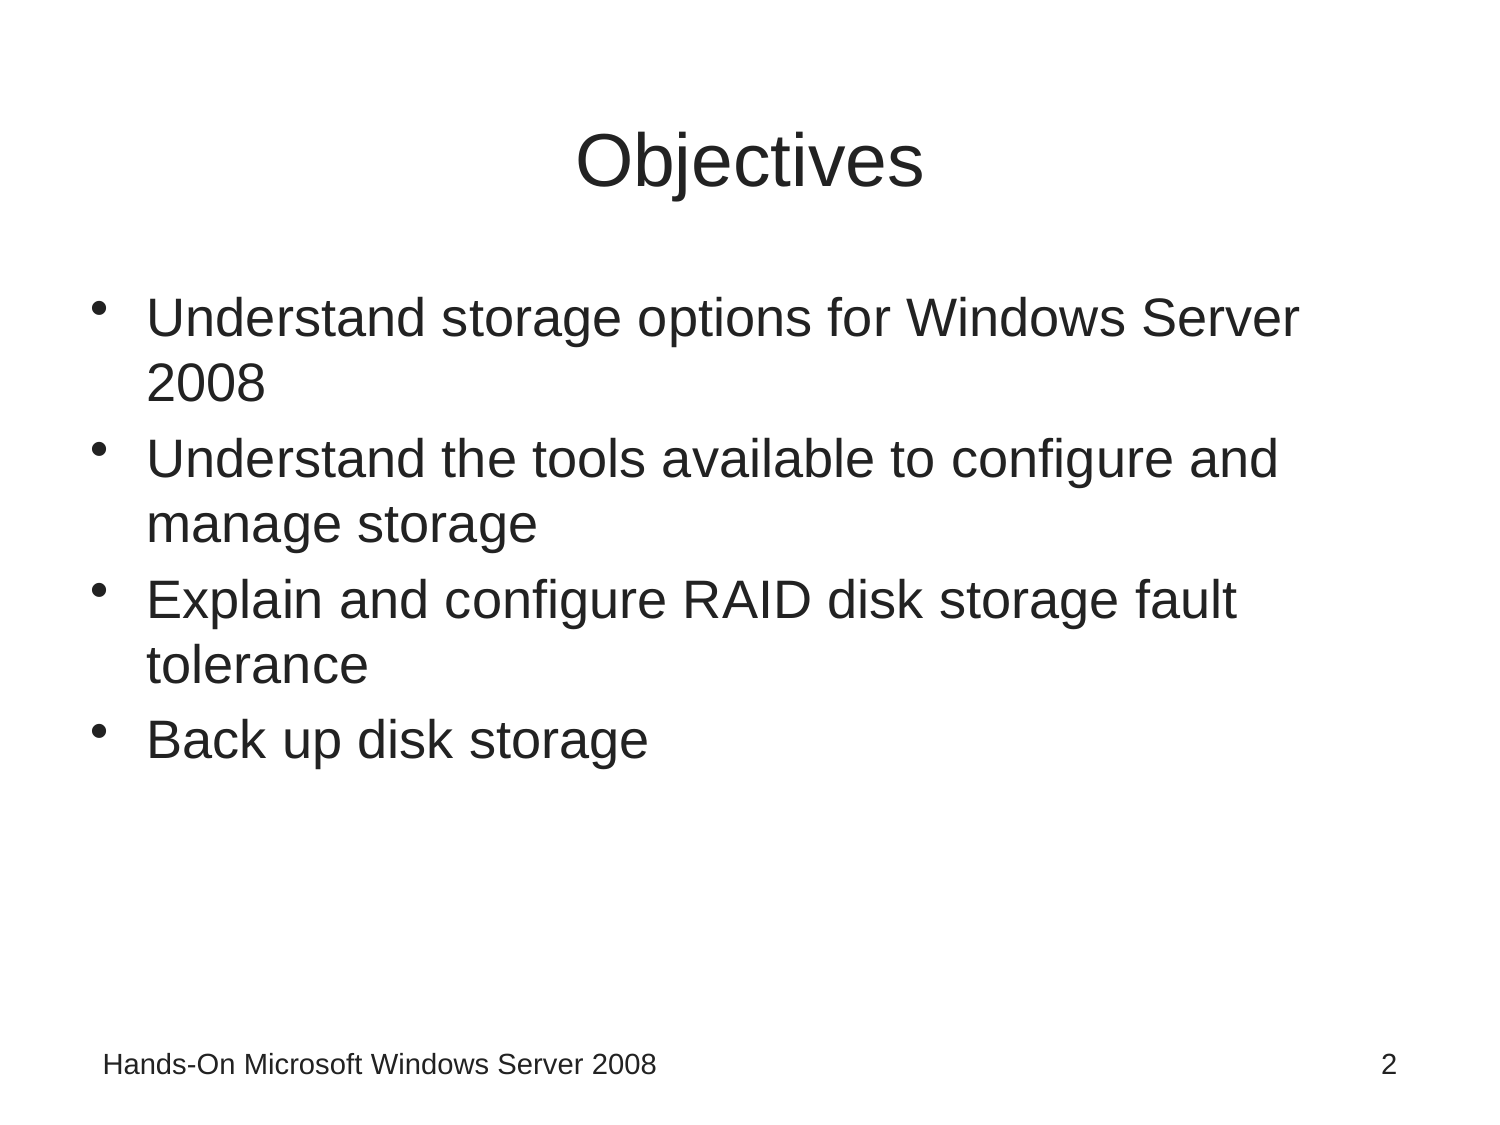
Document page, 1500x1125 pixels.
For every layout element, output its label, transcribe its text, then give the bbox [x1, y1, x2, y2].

slide_number 2 [1074, 1037, 1413, 1101]
title Objectives [87, 62, 1413, 251]
list Understand storage options for Windows Server 2008 Understand the tools available to configure and manage storage Explain and configure RAID disk storage fault tolerance Back up disk storage [74, 274, 1438, 1026]
footer Hands-On Microsoft Windows Server 2008 [87, 1037, 1051, 1101]
